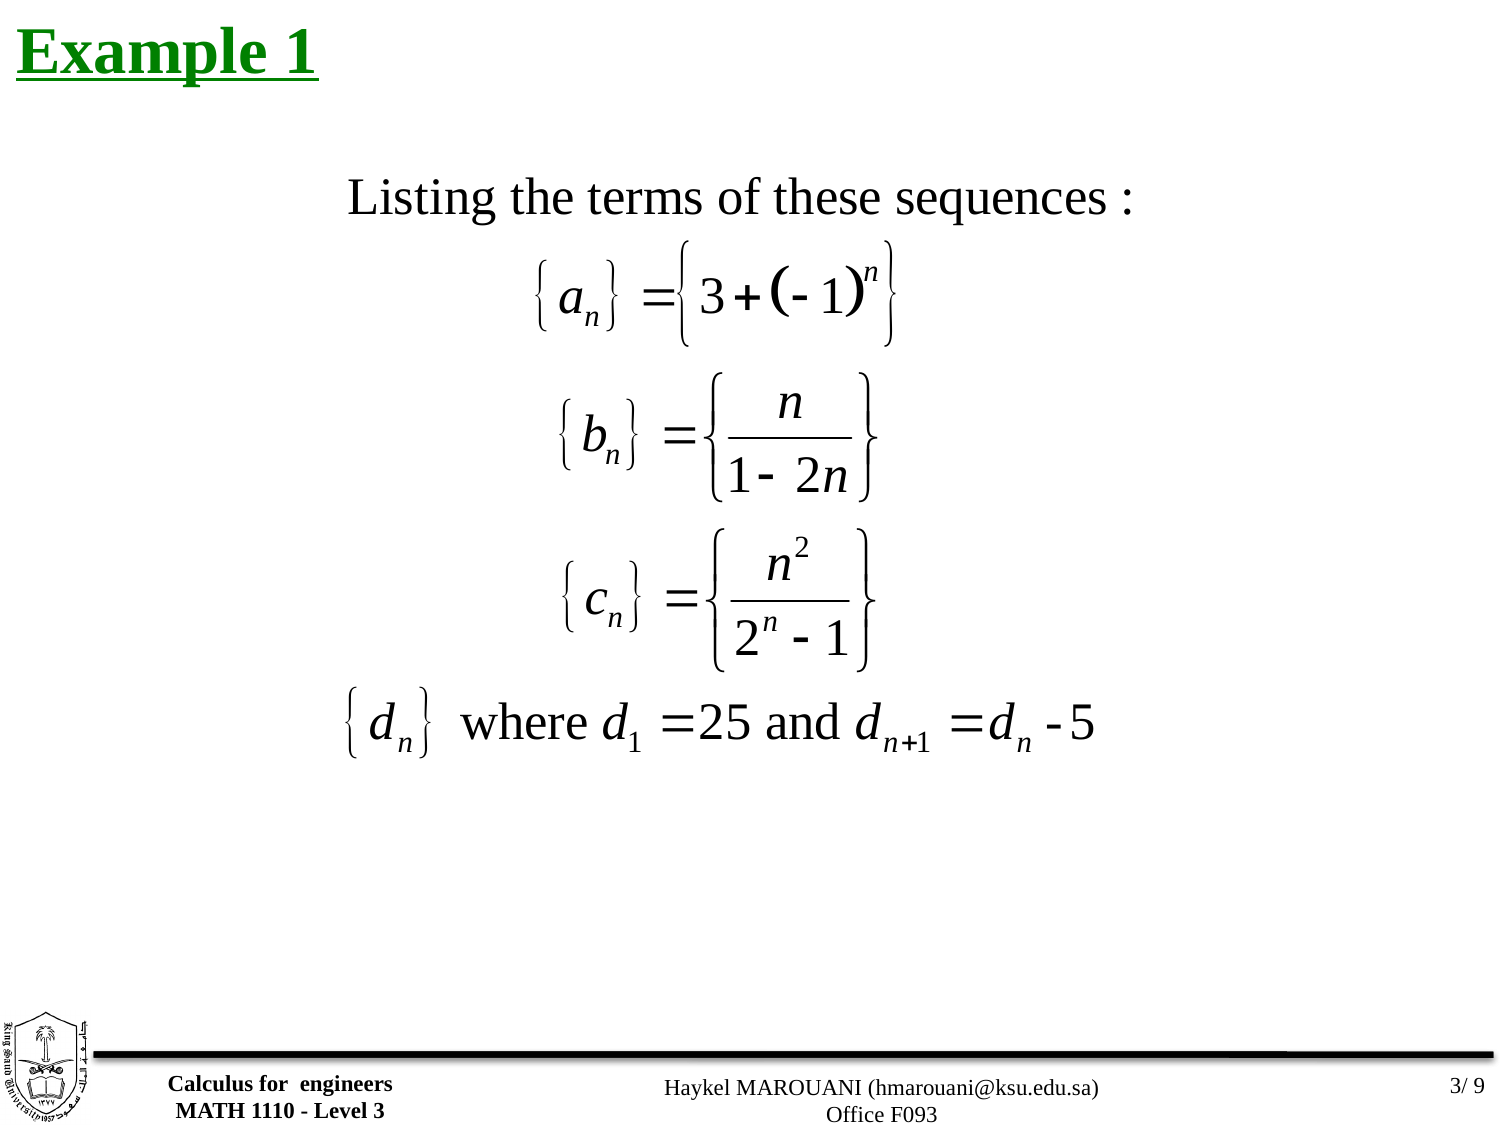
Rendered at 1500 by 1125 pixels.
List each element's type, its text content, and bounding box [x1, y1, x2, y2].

slide_number 3/ 9 [1359, 1062, 1500, 1123]
slide_number Calculus for engineers MATH 1110 - Level 3 [105, 1060, 456, 1121]
picture [0, 1010, 91, 1125]
footer Haykel MAROUANI (hmarouani@ksu.edu.sa) Office F093 [644, 1065, 1120, 1125]
text_box Example 1 [1, 0, 334, 95]
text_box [339, 163, 1158, 771]
